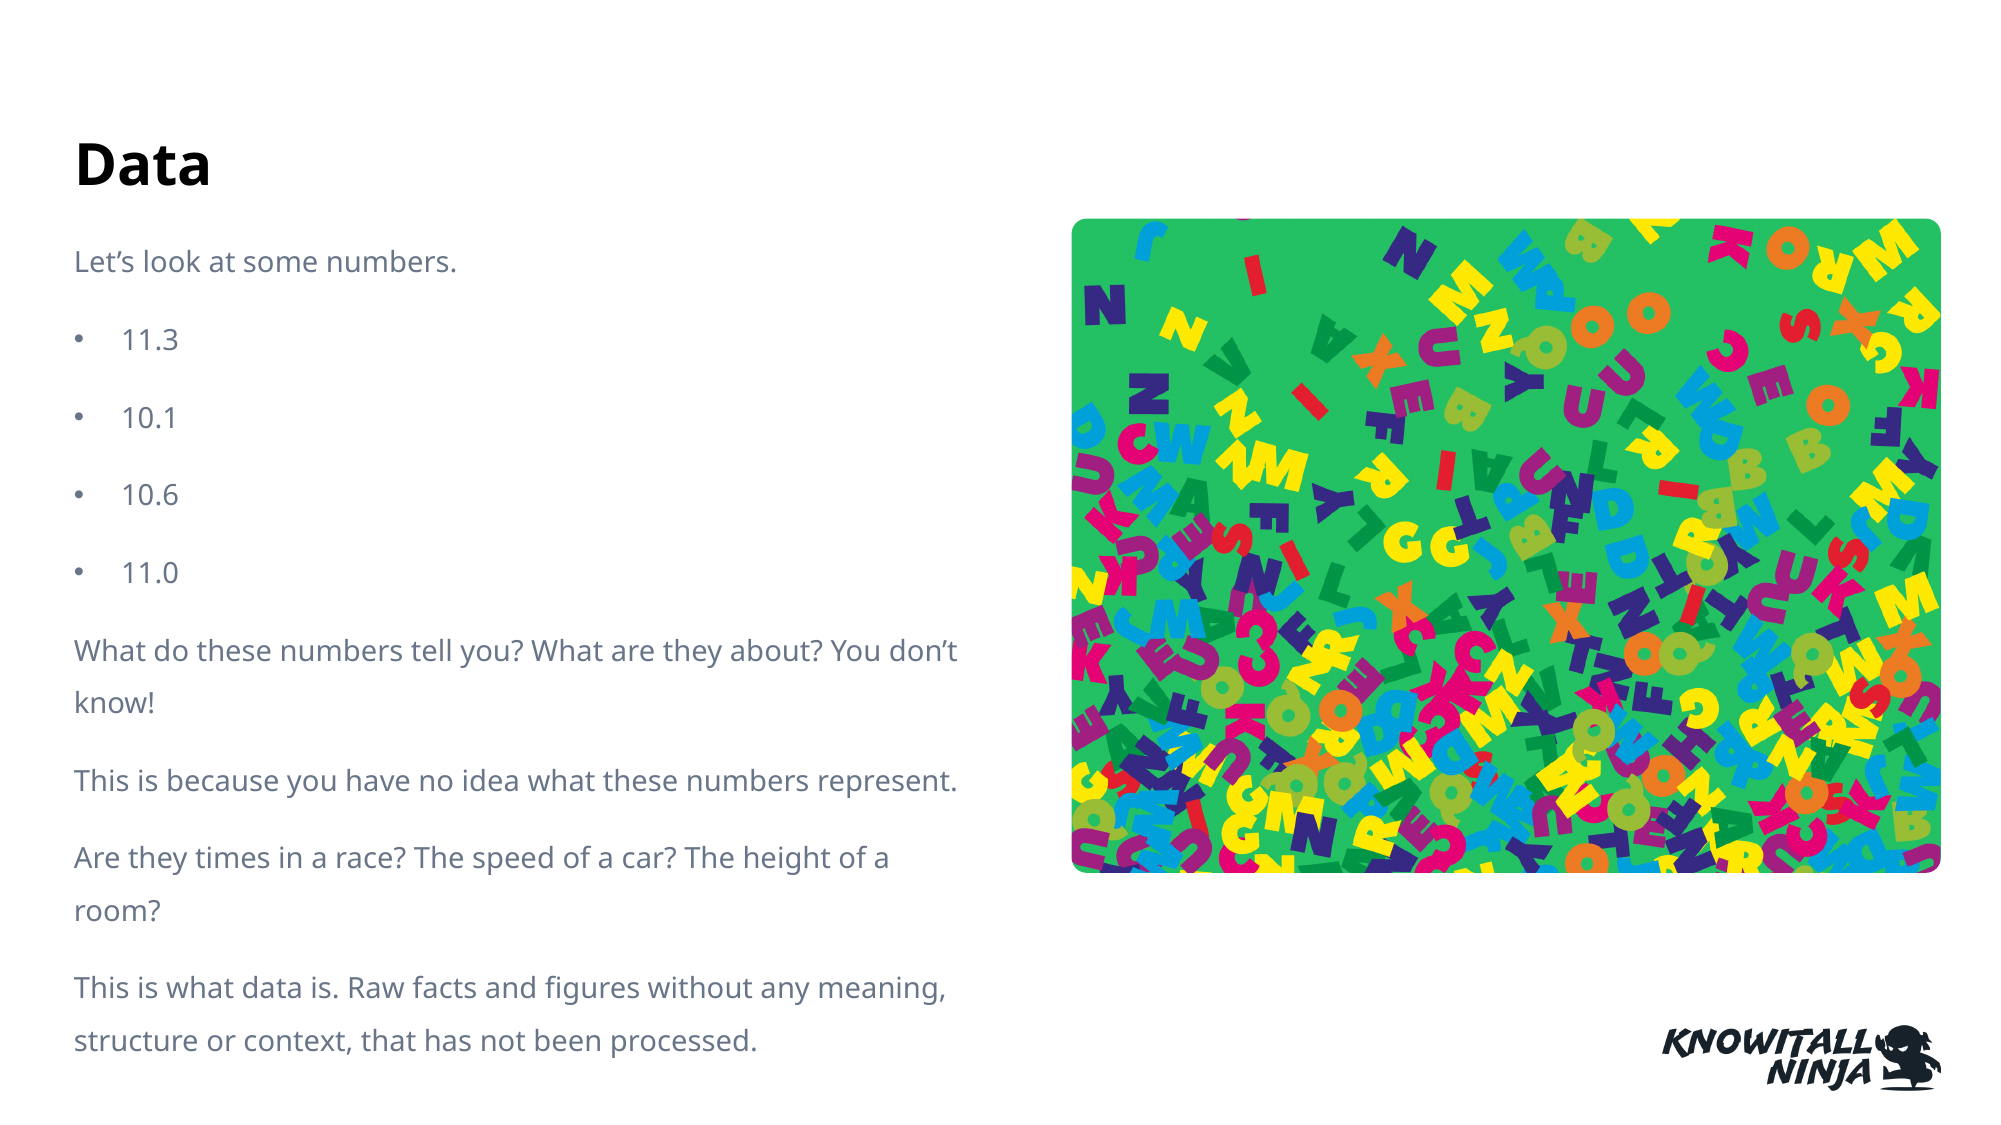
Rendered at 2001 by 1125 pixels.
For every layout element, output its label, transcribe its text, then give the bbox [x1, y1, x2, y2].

title Data [59, 117, 1000, 206]
list Let’s look at some numbers. 11.3 10.1 10.6 11.0 What do these numbers tell you? What are they about? You don’t know! This is because you have no idea what these numbers represent. Are they times in a race? The speed of a car? The height of a room? This is what data is. Raw facts and figures without any meaning, structure or context, that has not been processed. [59, 218, 1000, 1091]
picture [1862, 846, 1872, 859]
picture [1873, 869, 1884, 874]
picture [1078, 422, 1091, 433]
picture [1071, 218, 1942, 874]
picture [1662, 1025, 1941, 1091]
